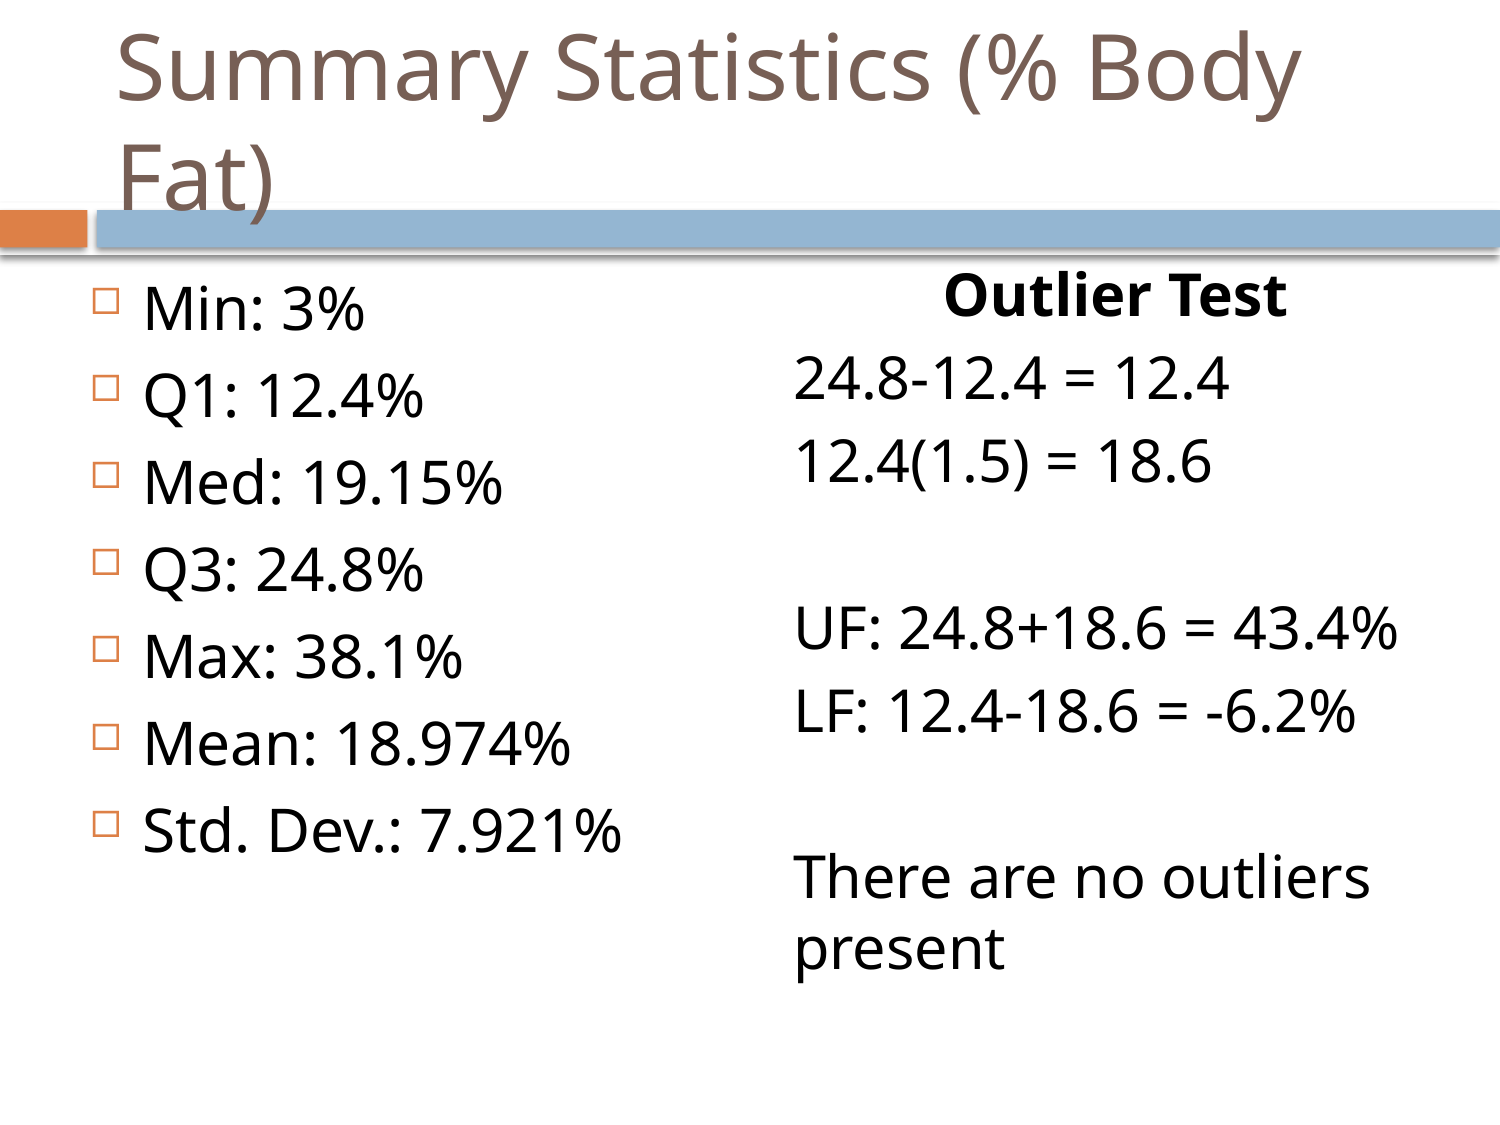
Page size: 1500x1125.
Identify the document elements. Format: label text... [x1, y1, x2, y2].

title Summary Statistics (% Body Fat) [100, 37, 1438, 200]
list Min: 3% Q1: 12.4% Med: 19.15% Q3: 24.8% Max: 38.1% Mean: 18.974% Std. Dev.: 7.921% [75, 262, 750, 1005]
text_box Outlier Test 24.8-12.4 = 12.4 12.4(1.5) = 18.6 UF: 24.8+18.6 = 43.4% LF: 12.4-18.6 = -6.2% There are no outliers present [778, 249, 1453, 993]
